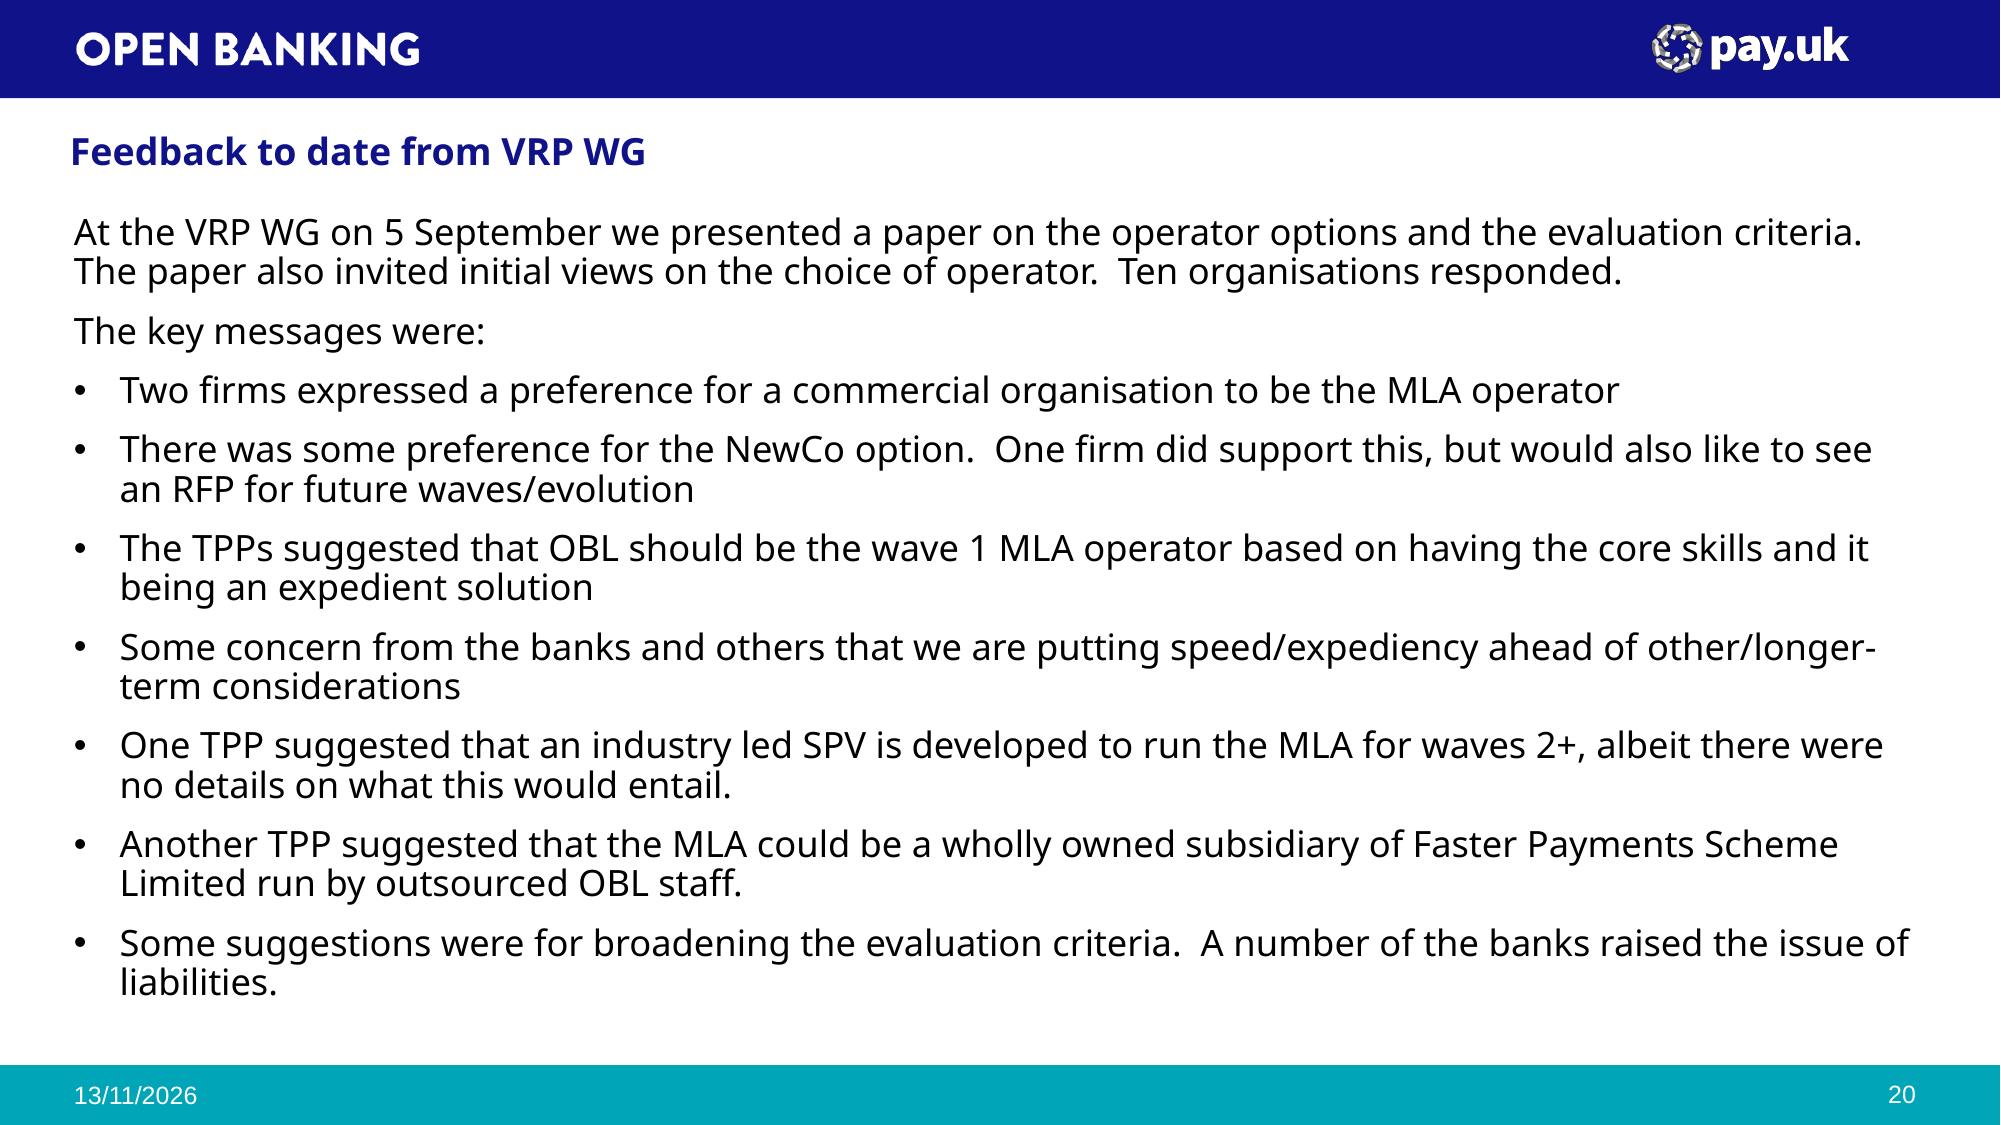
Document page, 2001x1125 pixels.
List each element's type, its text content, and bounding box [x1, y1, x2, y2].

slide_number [59, 1065, 509, 1125]
picture [43, 0, 452, 99]
list At the VRP WG on 5 September we presented a paper on the operator options and the evaluation criteria. The paper also invited initial views on the choice of operator. Ten organisations responded. The key messages were: Two firms expressed a preference for a commercial organisation to be the MLA operator There was some preference for the NewCo option. One firm did support this, but would also like to see an RFP for future waves/evolution The TPPs suggested that OBL should be the wave 1 MLA operator based on having the core skills and it being an expedient solution Some concern from the banks and others that we are putting speed/expediency ahead of other/longer-term considerations One TPP suggested that an industry led SPV is developed to run the MLA for waves 2+, albeit there were no details on what this would entail. Another TPP suggested that the MLA could be a wholly owned subsidiary of Faster Payments Scheme Limited run by outsourced OBL staff. Some suggestions were for broadening the evaluation criteria. A number of the banks raised the issue of liabilities. [59, 206, 1936, 1018]
title Feedback to date from VRP WG [54, 125, 1629, 207]
footer [662, 1064, 1338, 1124]
picture [1644, 12, 1856, 78]
slide_number 20 [1412, 1064, 1932, 1124]
